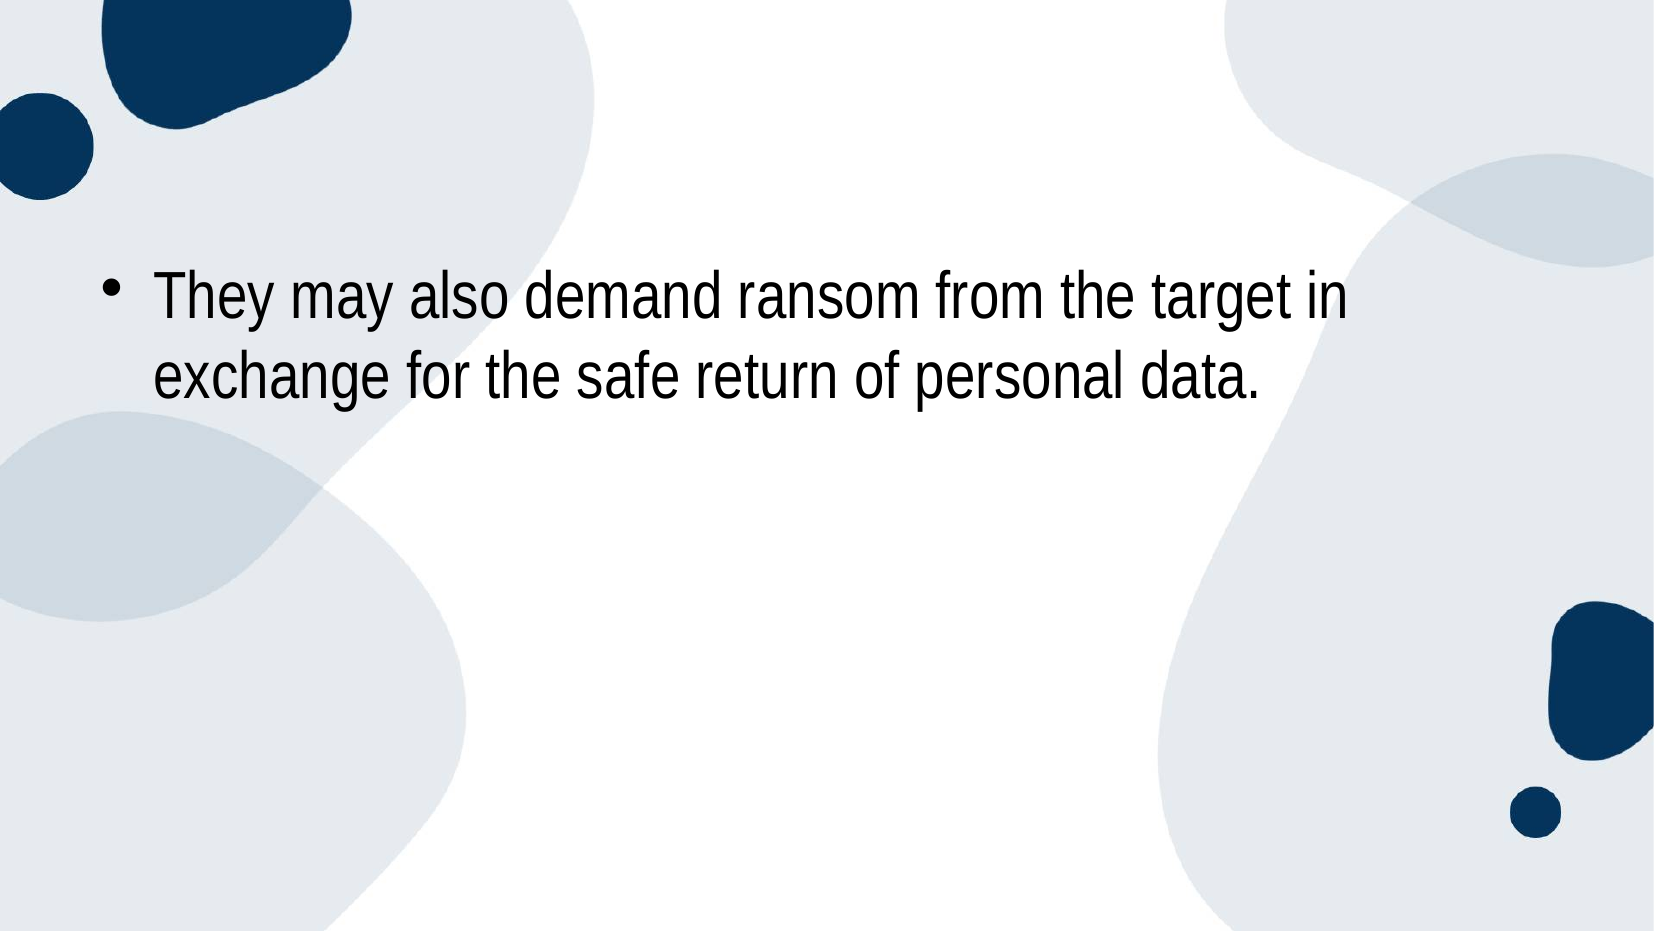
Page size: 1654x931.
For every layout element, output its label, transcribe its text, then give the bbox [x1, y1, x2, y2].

picture [0, 0, 1654, 931]
list They may also demand ransom from the target in exchange for the safe return of personal data. [82, 251, 1571, 679]
